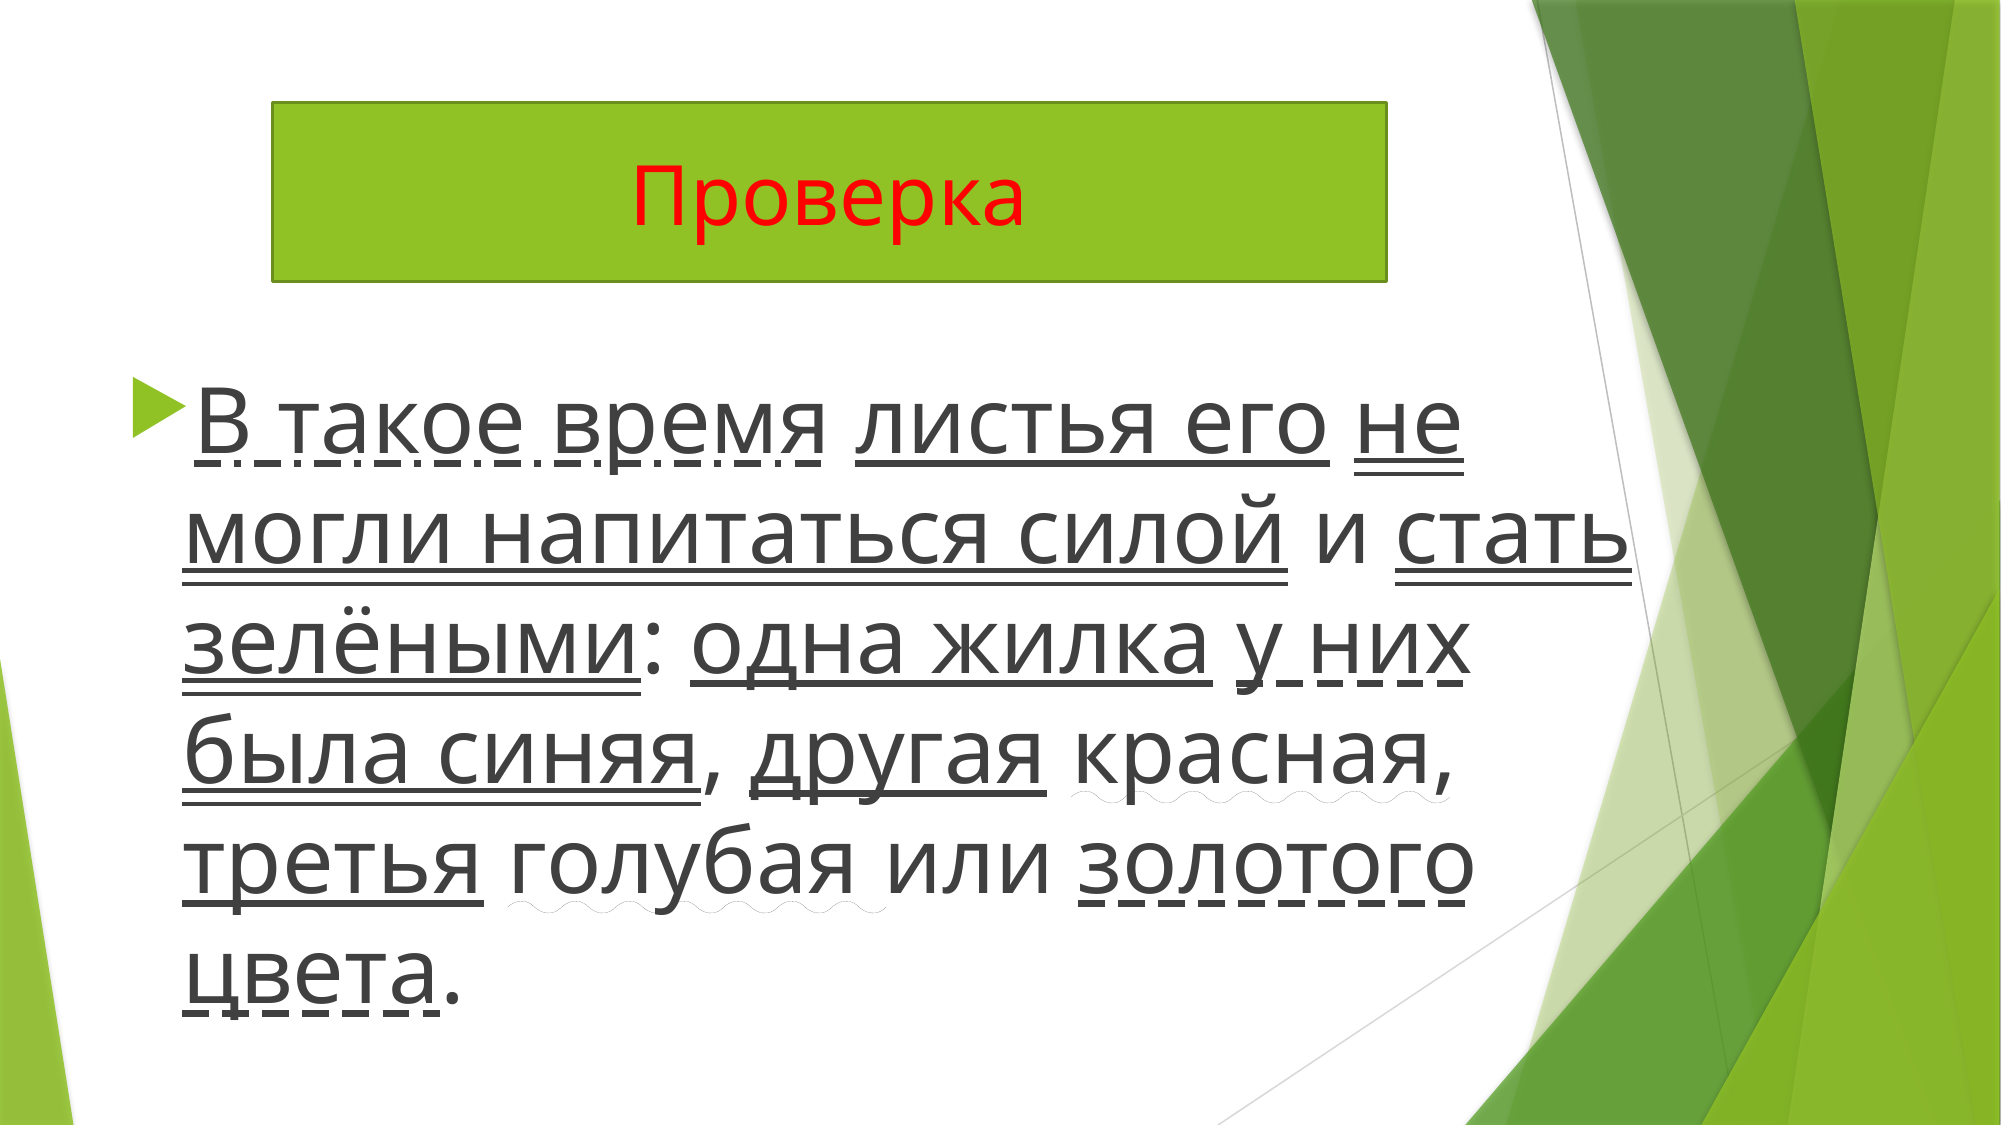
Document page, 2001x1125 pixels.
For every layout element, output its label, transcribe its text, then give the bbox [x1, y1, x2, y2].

list В такое время листья его не могли напитаться силой и стать зелёными: одна жилка у них была синяя, другая красная, третья голубая или золотого цвета. [111, 354, 1687, 992]
text_box Проверка [271, 101, 1388, 283]
